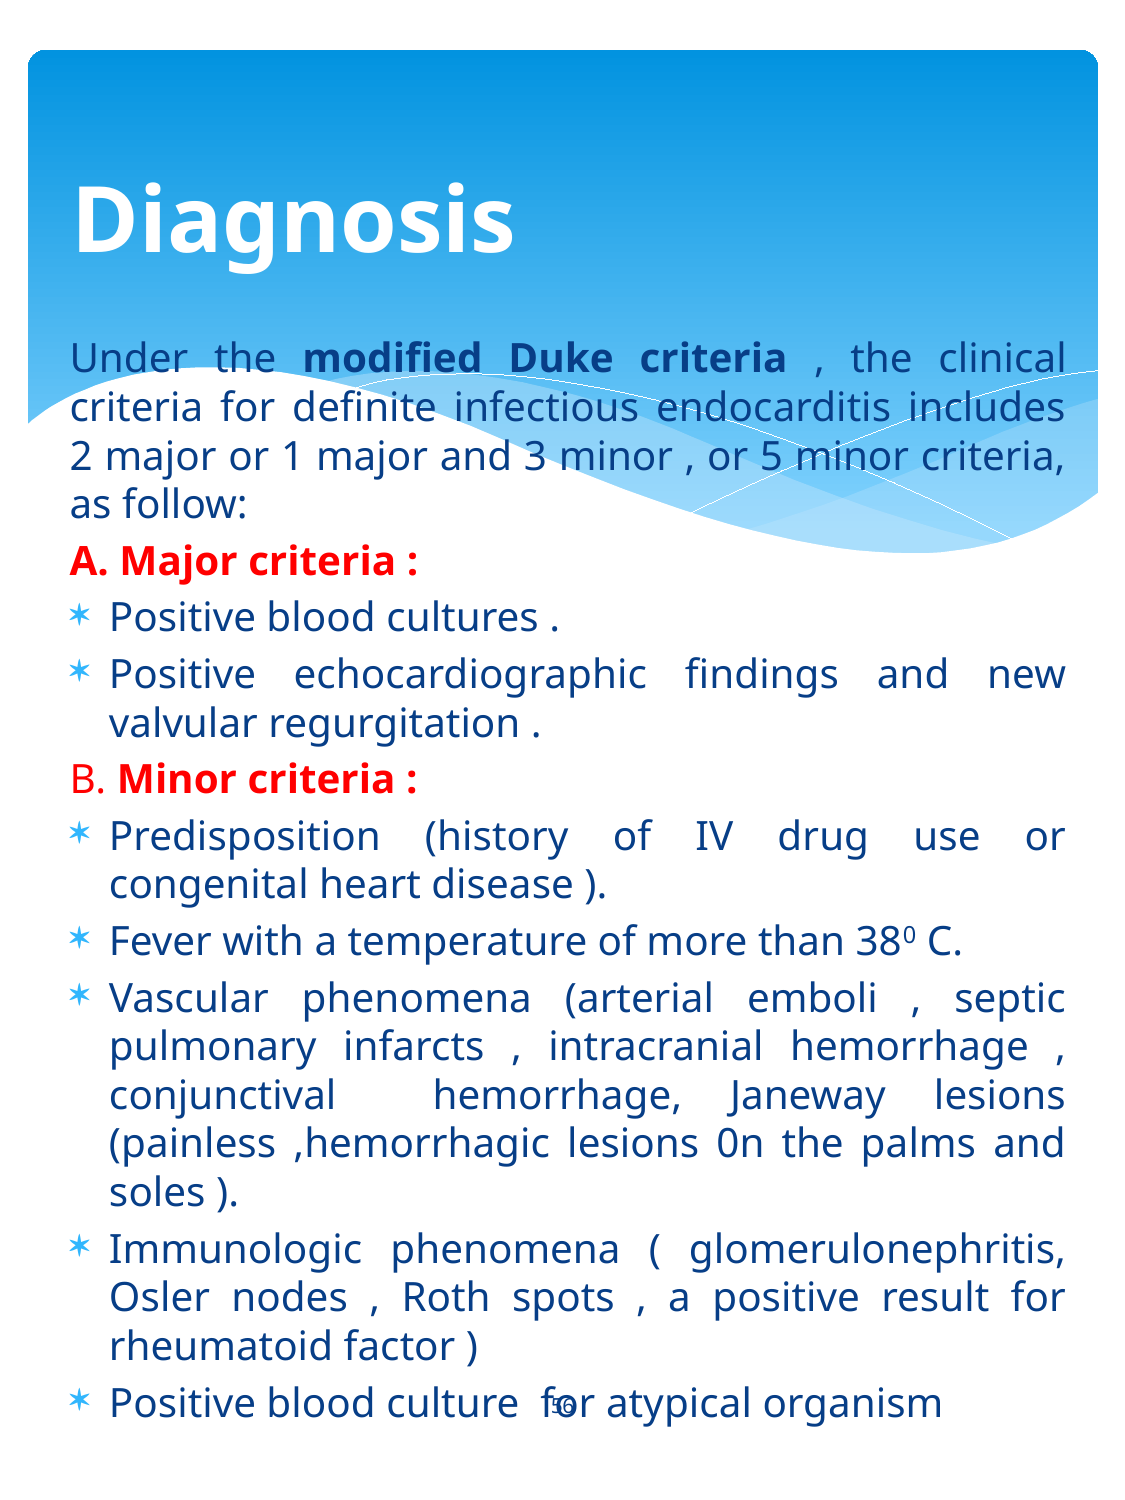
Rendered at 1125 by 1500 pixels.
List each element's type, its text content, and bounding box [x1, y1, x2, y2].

slide_number 56 [491, 1367, 634, 1447]
list Under the modified Duke criteria , the clinical criteria for definite infectious endocarditis includes 2 major or 1 major and 3 minor , or 5 minor criteria, as follow: A. Major criteria : Positive blood cultures . Positive echocardiographic findings and new valvular regurgitation . B. Minor criteria : Predisposition (history of IV drug use or congenital heart disease ). Fever with a temperature of more than 380 C. Vascular phenomena (arterial emboli , septic pulmonary infarcts , intracranial hemorrhage , conjunctival hemorrhage, Janeway lesions (painless ,hemorrhagic lesions 0n the palms and soles ). Immunologic phenomena ( glomerulonephritis, Osler nodes , Roth spots , a positive result for rheumatoid factor ) Positive blood culture for atypical organism [54, 324, 1083, 1447]
title Diagnosis [56, 133, 1069, 408]
